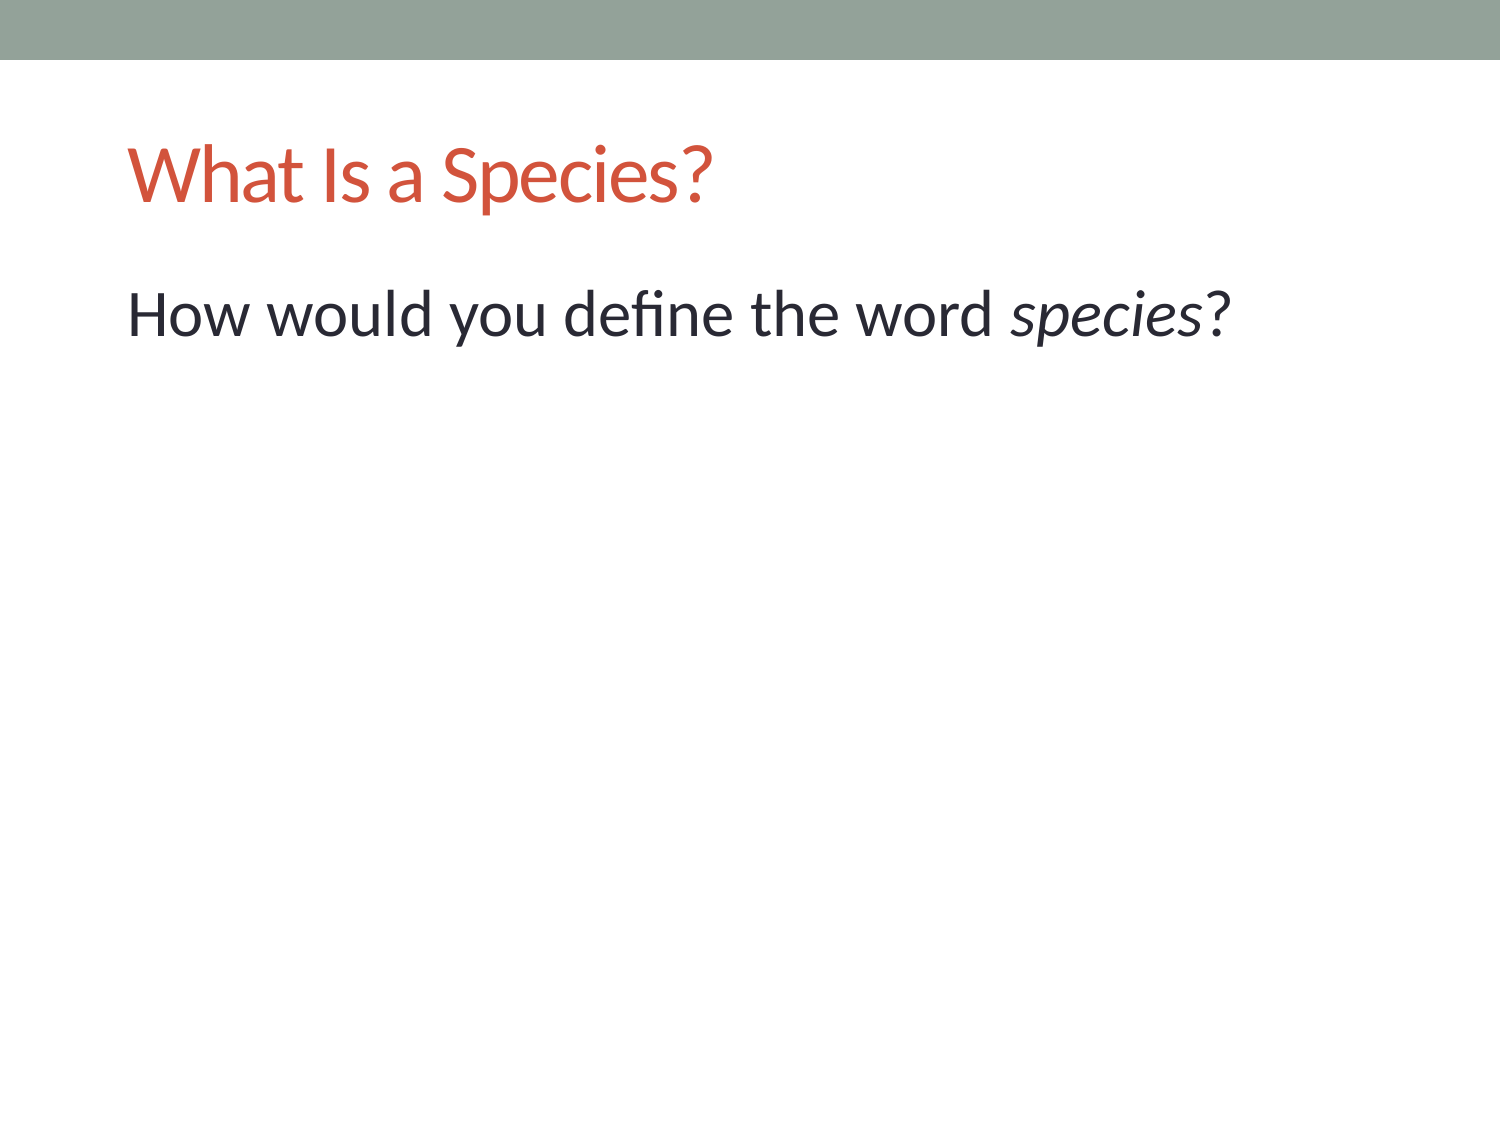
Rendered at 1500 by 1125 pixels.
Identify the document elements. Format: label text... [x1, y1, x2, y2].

list How would you define the word species? [112, 262, 1425, 1063]
title What Is a Species? [112, 87, 1425, 250]
